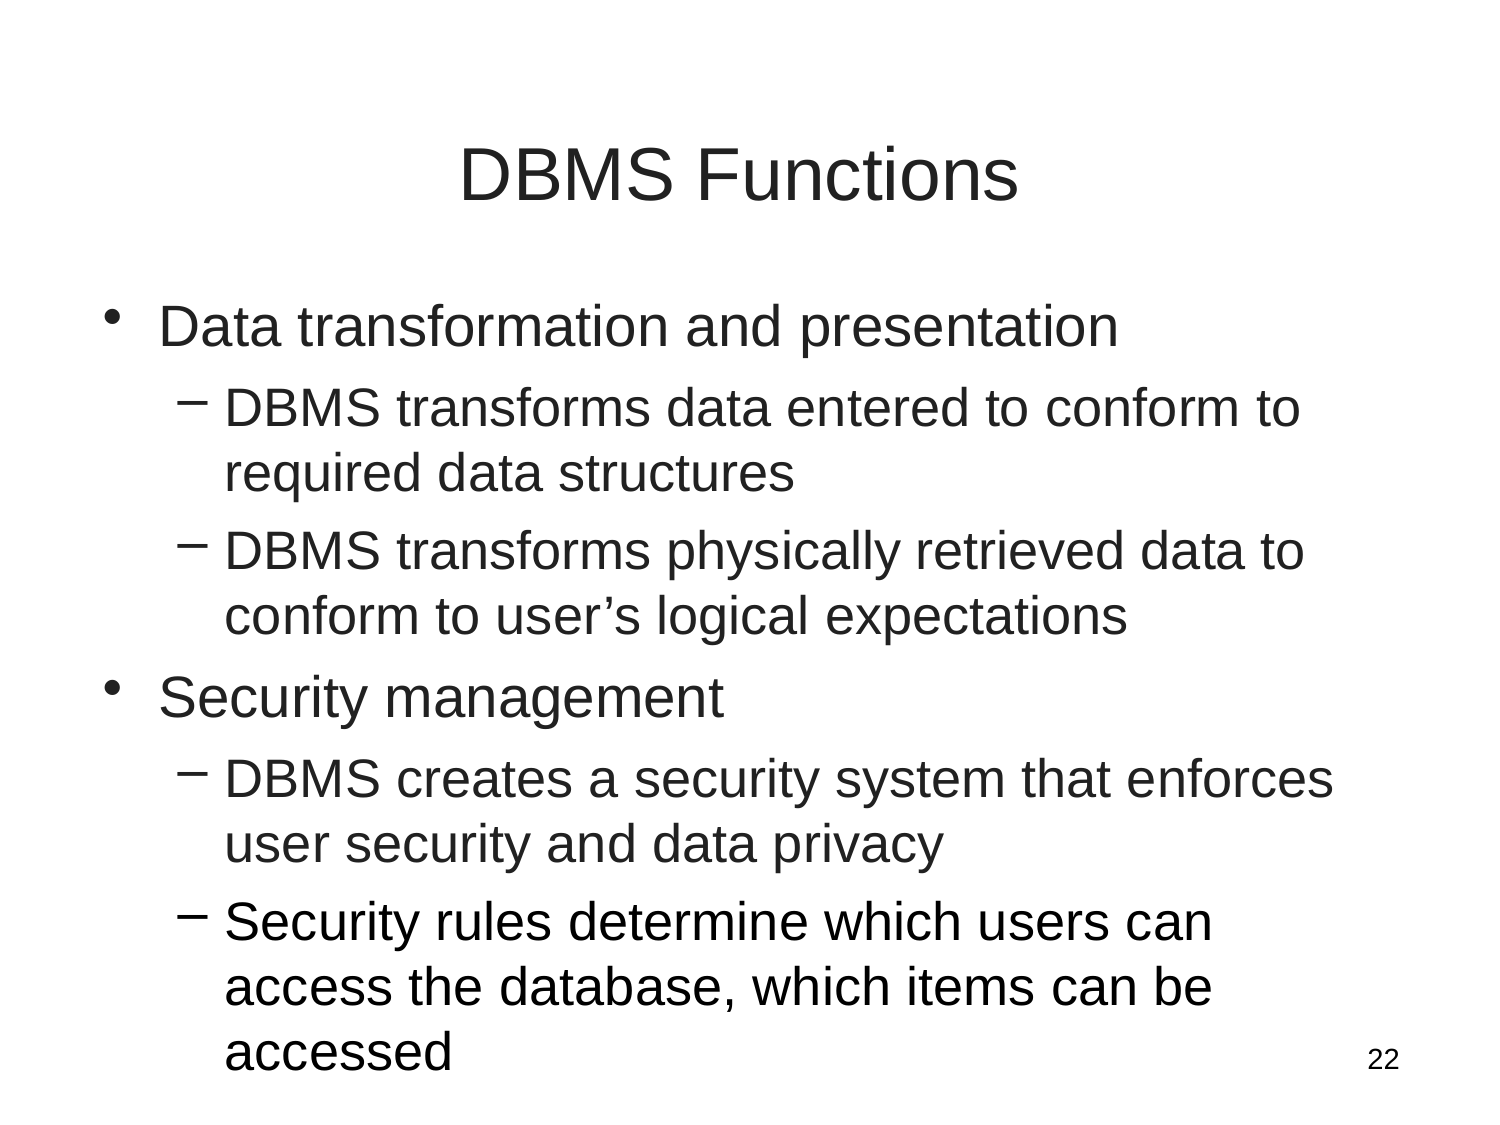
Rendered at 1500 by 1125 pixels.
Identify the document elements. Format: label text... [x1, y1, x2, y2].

list Data transformation and presentation DBMS transforms data entered to conform to required data structures DBMS transforms physically retrieved data to conform to user’s logical expectations Security management DBMS creates a security system that enforces user security and data privacy Security rules determine which users can access the database, which items can be accessed [100, 288, 1400, 1072]
slide_number 22 [1361, 1041, 1402, 1075]
title DBMS Functions [155, 125, 1345, 216]
